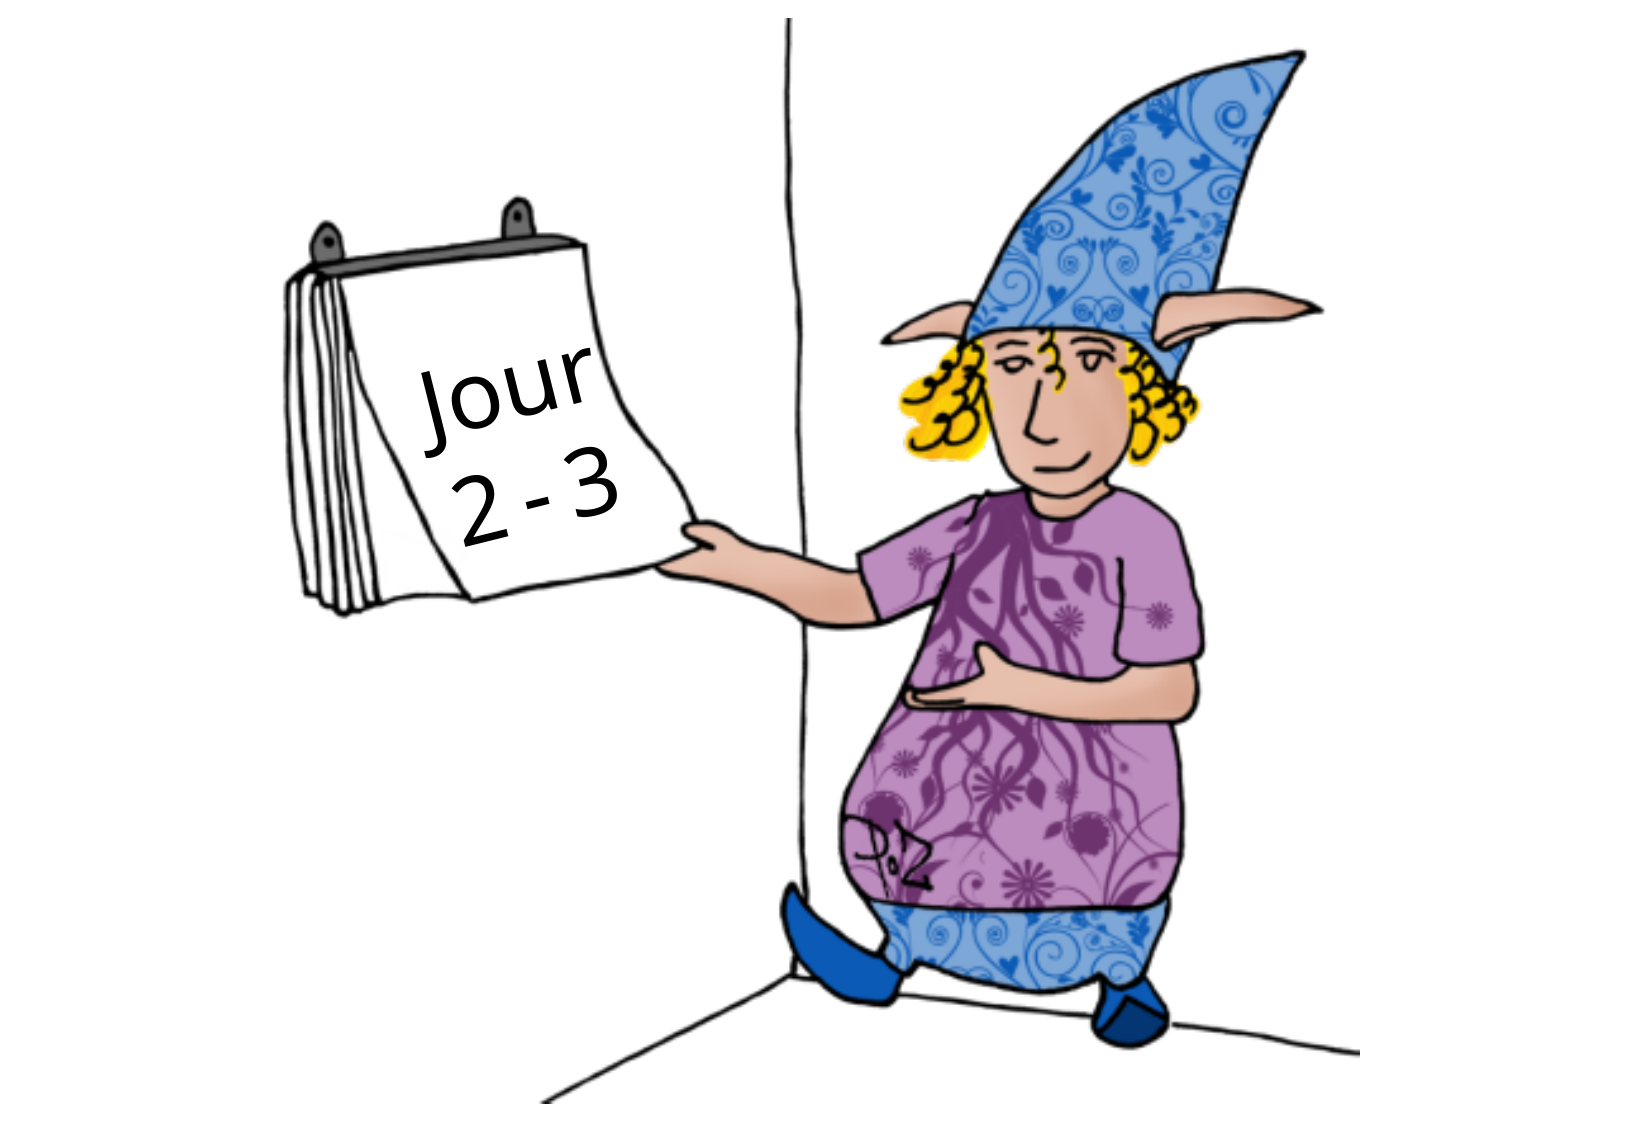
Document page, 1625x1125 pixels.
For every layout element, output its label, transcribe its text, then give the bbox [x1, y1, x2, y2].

picture [264, 18, 1360, 1104]
text_box Jour 2 - 3 [344, 284, 698, 591]
